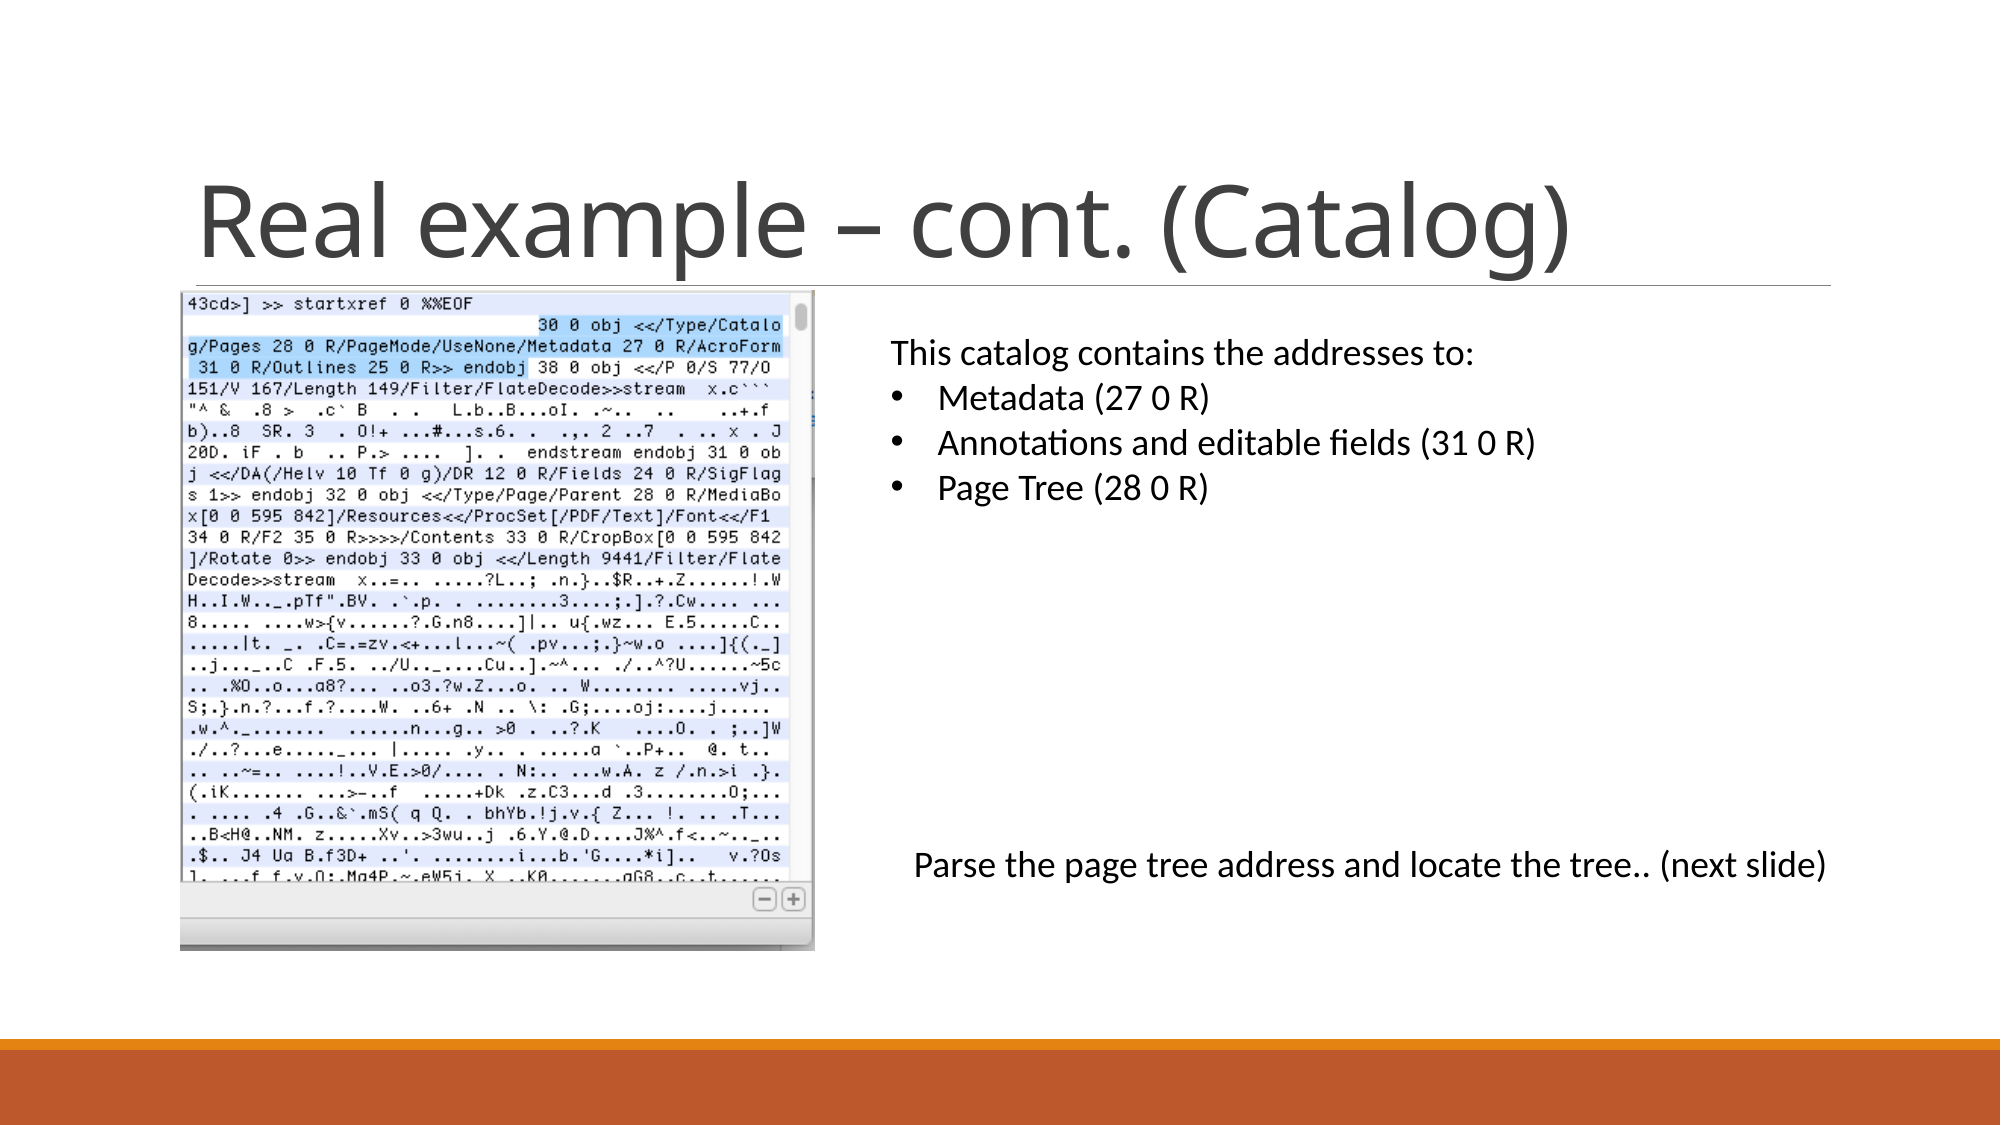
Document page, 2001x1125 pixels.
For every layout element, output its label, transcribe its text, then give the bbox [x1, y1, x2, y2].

text_box This catalog contains the addresses to: Metadata (27 0 R) Annotations and editable fields (31 0 R) Page Tree (28 0 R) [875, 320, 1552, 515]
title Real example – cont. (Catalog) [180, 47, 1830, 285]
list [179, 290, 815, 952]
text_box Parse the page tree address and locate the tree.. (next slide) [899, 833, 1844, 893]
